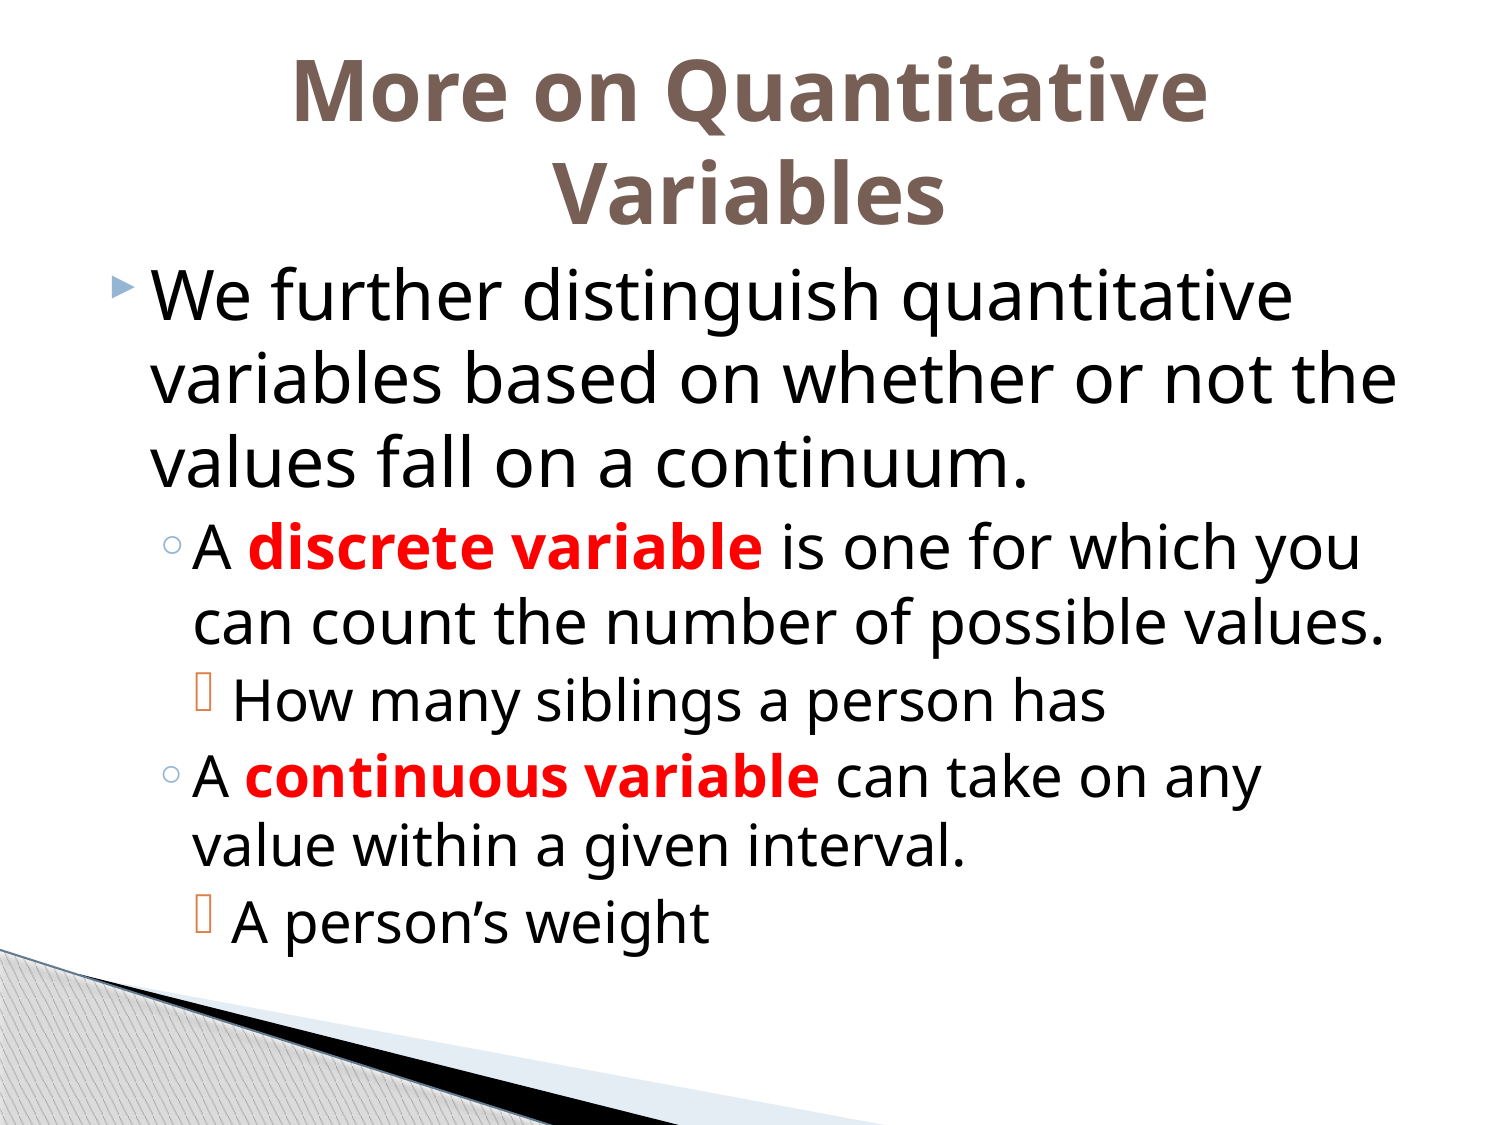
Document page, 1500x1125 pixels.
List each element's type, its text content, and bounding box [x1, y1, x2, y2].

title More on Quantitative Variables [75, 45, 1425, 233]
list We further distinguish quantitative variables based on whether or not the values fall on a continuum. A discrete variable is one for which you can count the number of possible values. How many siblings a person has A continuous variable can take on any value within a given interval. A person’s weight [75, 243, 1425, 986]
